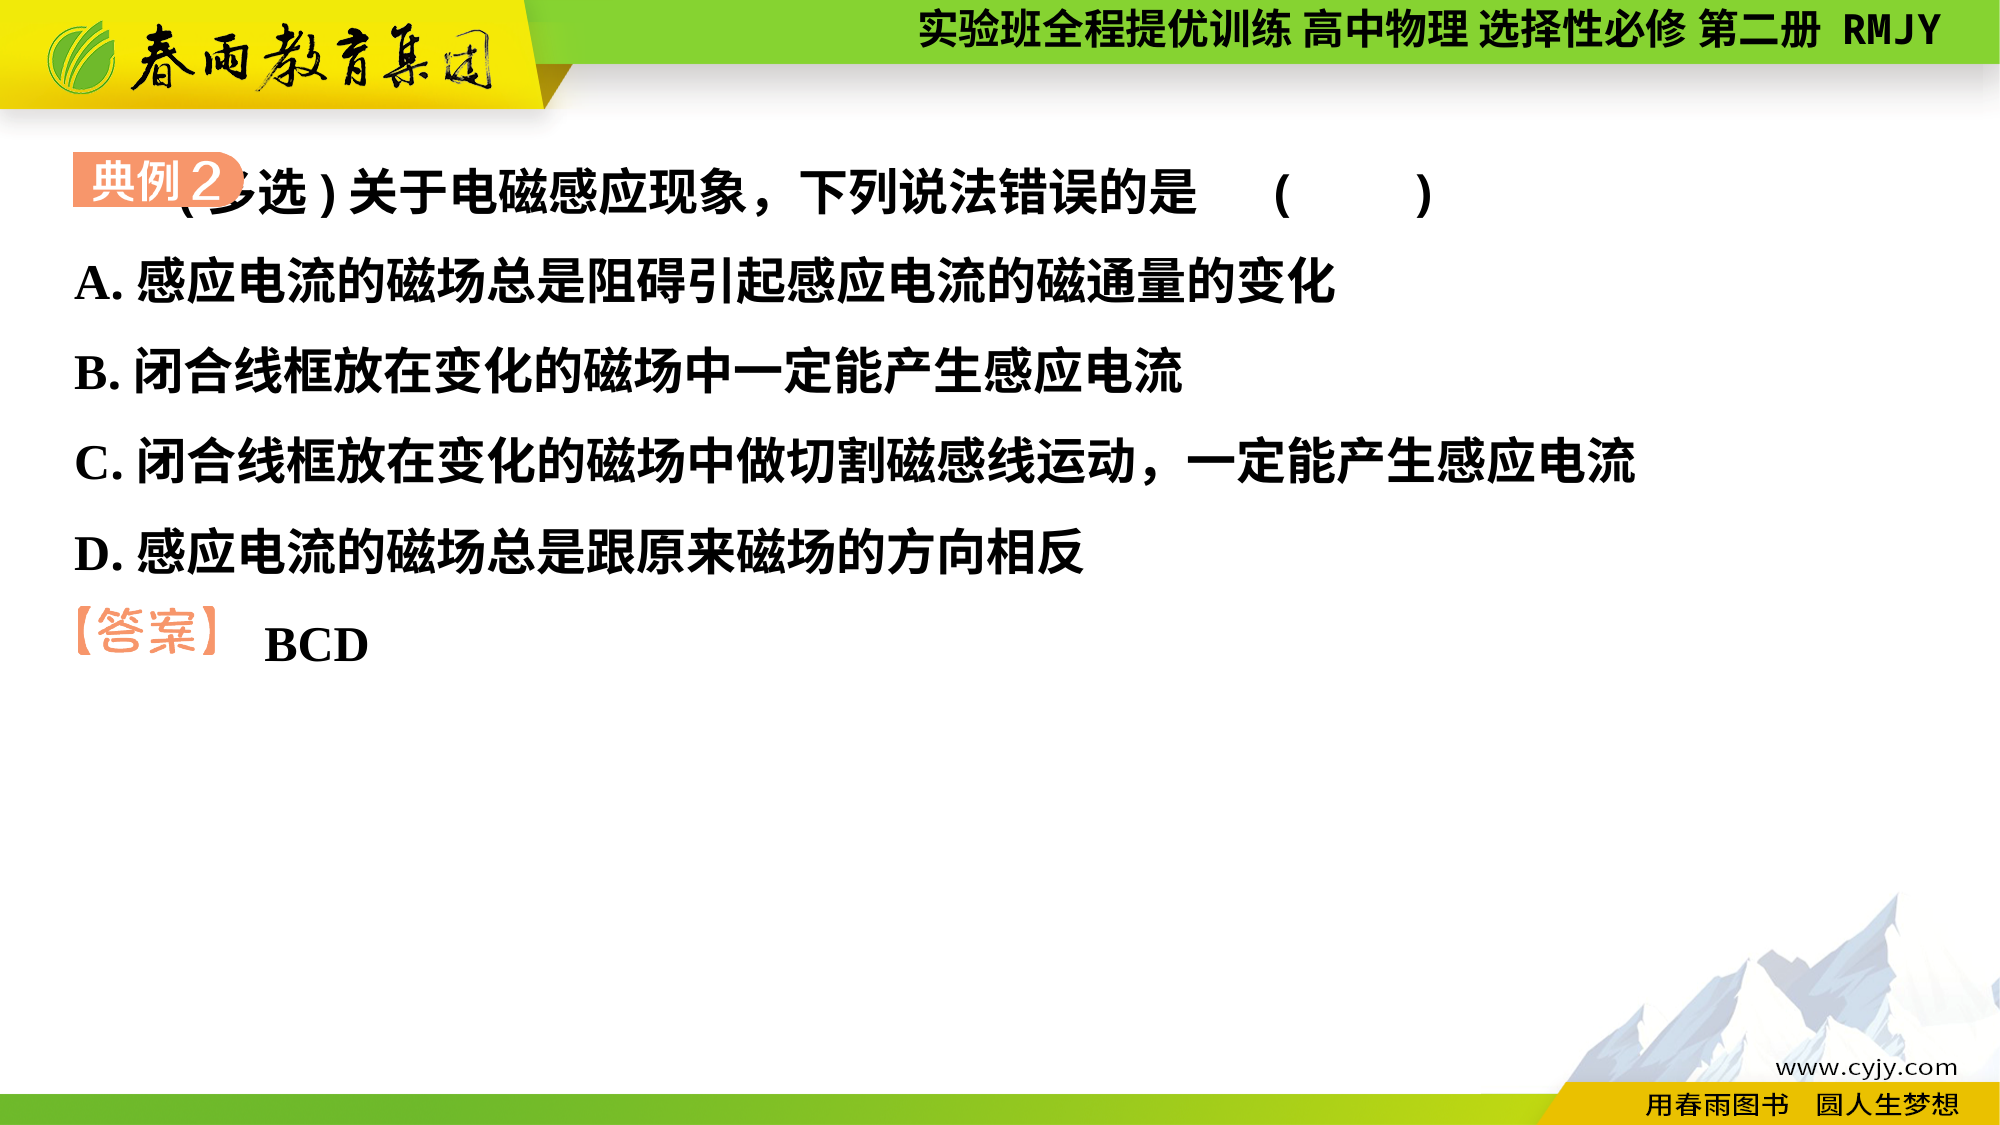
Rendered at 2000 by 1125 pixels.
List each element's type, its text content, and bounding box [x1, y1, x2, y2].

text_box BCD [249, 574, 385, 679]
picture [0, 0, 2000, 1125]
list (多选)关于电磁感应现象，下列说法错误的是 ( ) A.感应电流的磁场总是阻碍引起感应电流的磁通量的变化 B.闭合线框放在变化的磁场中一定能产生感应电流 C.闭合线框放在变化的磁场中做切割磁感线运动，一定能产生感应电流 D.感应电流的磁场总是跟原来磁场的方向相反 [59, 122, 1944, 581]
